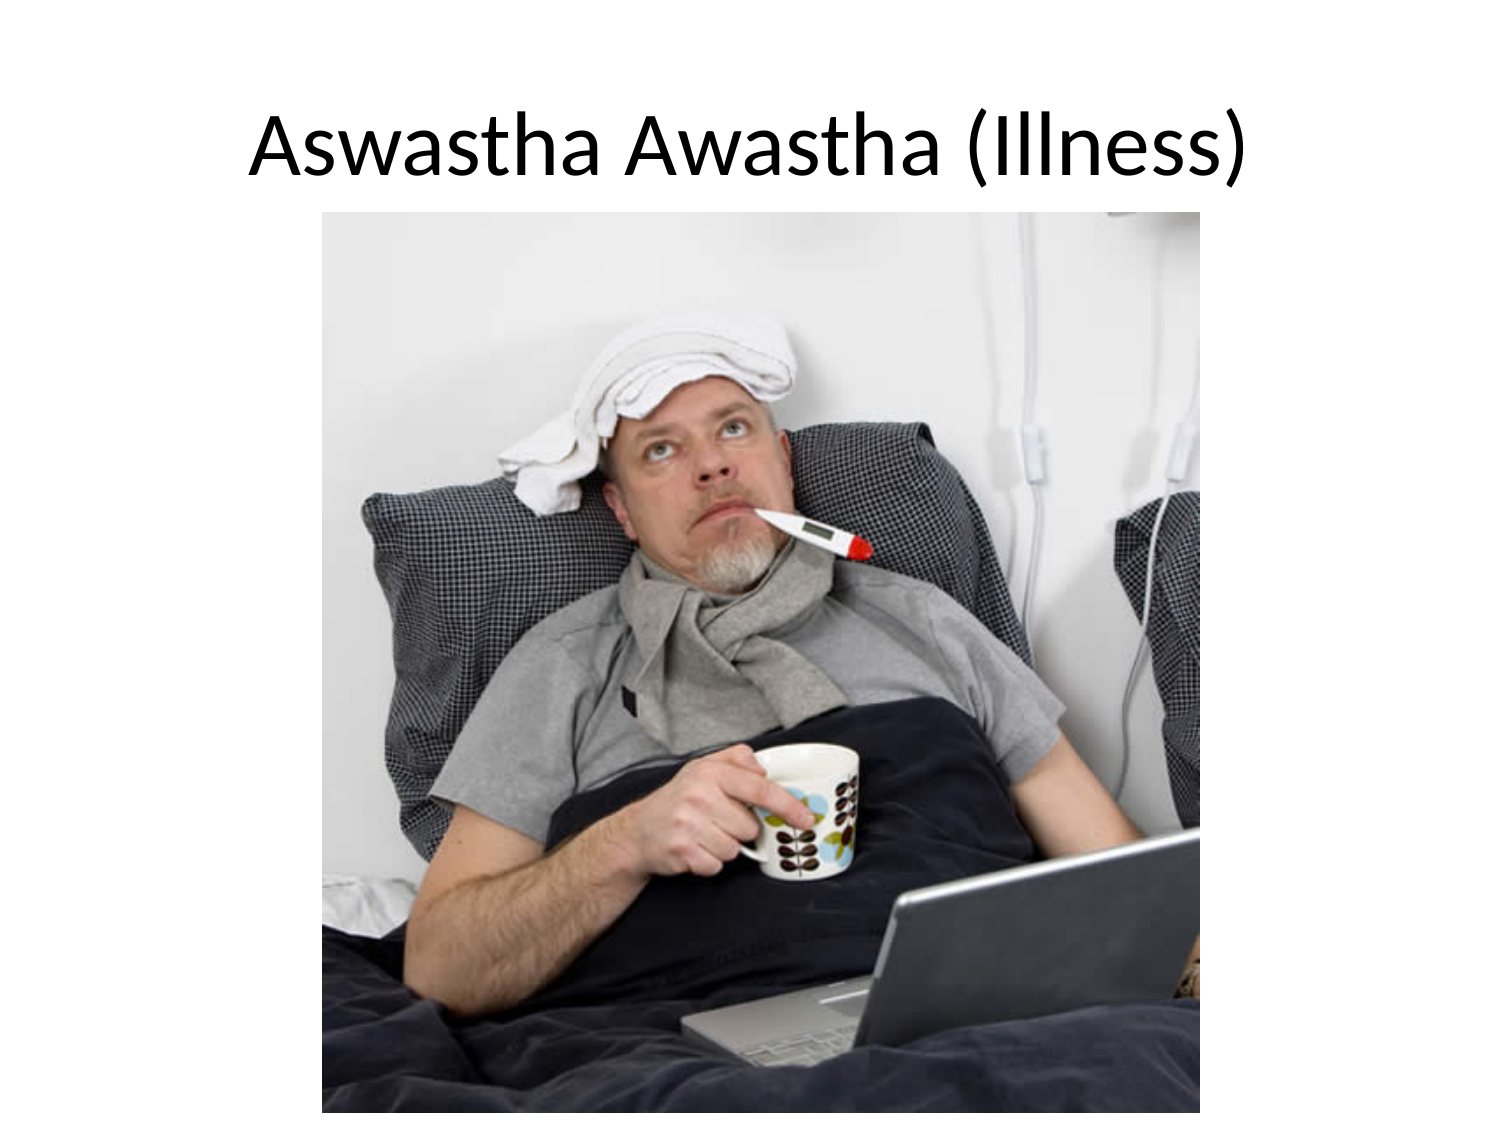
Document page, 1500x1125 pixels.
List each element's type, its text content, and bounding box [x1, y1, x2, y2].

picture [322, 212, 1201, 1113]
title Aswastha Awastha (Illness) [75, 45, 1425, 233]
